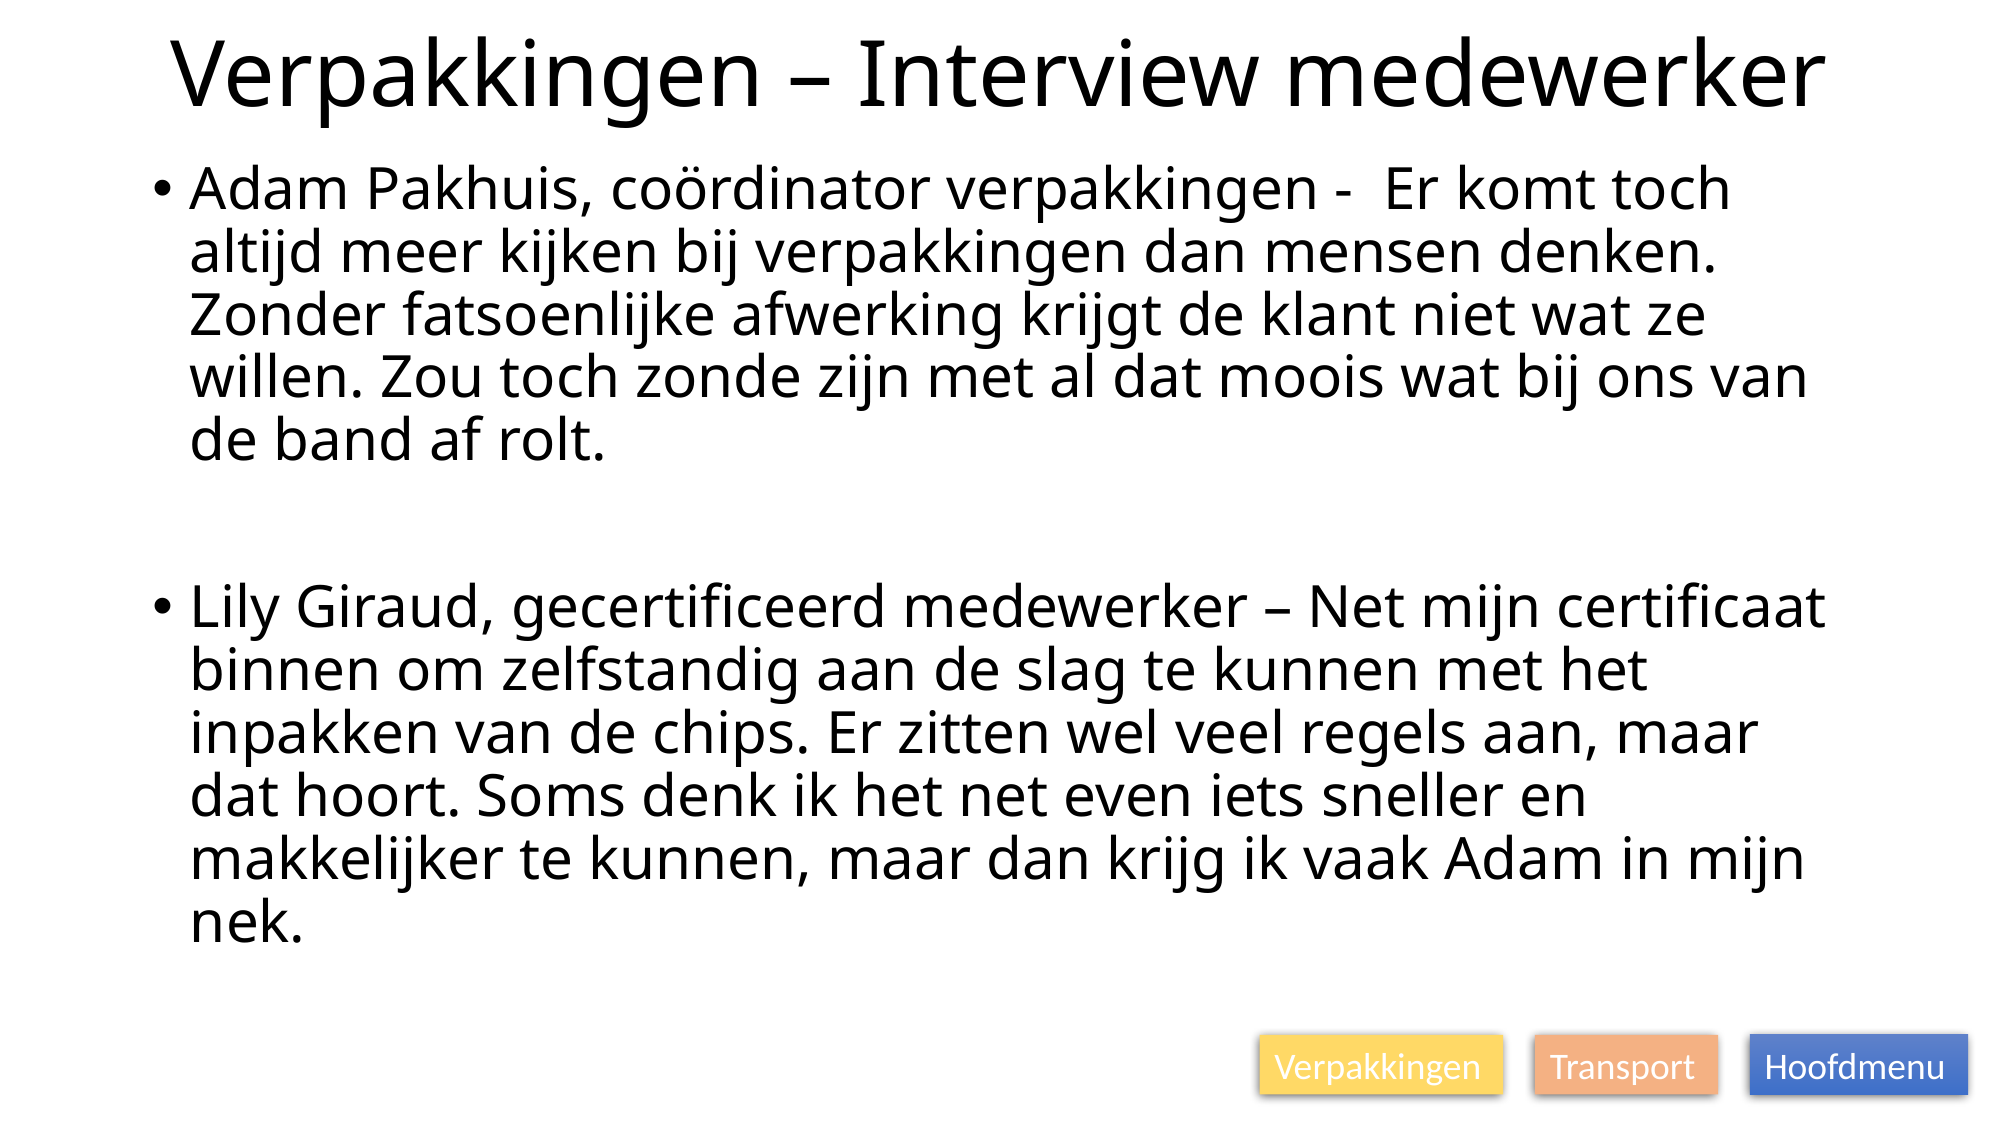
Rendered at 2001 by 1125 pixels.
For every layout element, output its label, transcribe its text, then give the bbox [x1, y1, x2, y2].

text_box Hoofdmenu [1749, 1034, 1969, 1095]
title Verpakkingen – Interview medewerker [137, 3, 1863, 152]
list Adam Pakhuis, coördinator verpakkingen - Er komt toch altijd meer kijken bij verpakkingen dan mensen denken. Zonder fatsoenlijke afwerking krijgt de klant niet wat ze willen. Zou toch zonde zijn met al dat moois wat bij ons van de band af rolt. Lily Giraud, gecertificeerd medewerker – Net mijn certificaat binnen om zelfstandig aan de slag te kunnen met het inpakken van de chips. Er zitten wel veel regels aan, maar dat hoort. Soms denk ik het net even iets sneller en makkelijker te kunnen, maar dan krijg ik vaak Adam in mijn nek. [137, 152, 1863, 1014]
text_box Transport [1534, 1034, 1719, 1095]
text_box Verpakkingen [1259, 1034, 1504, 1095]
